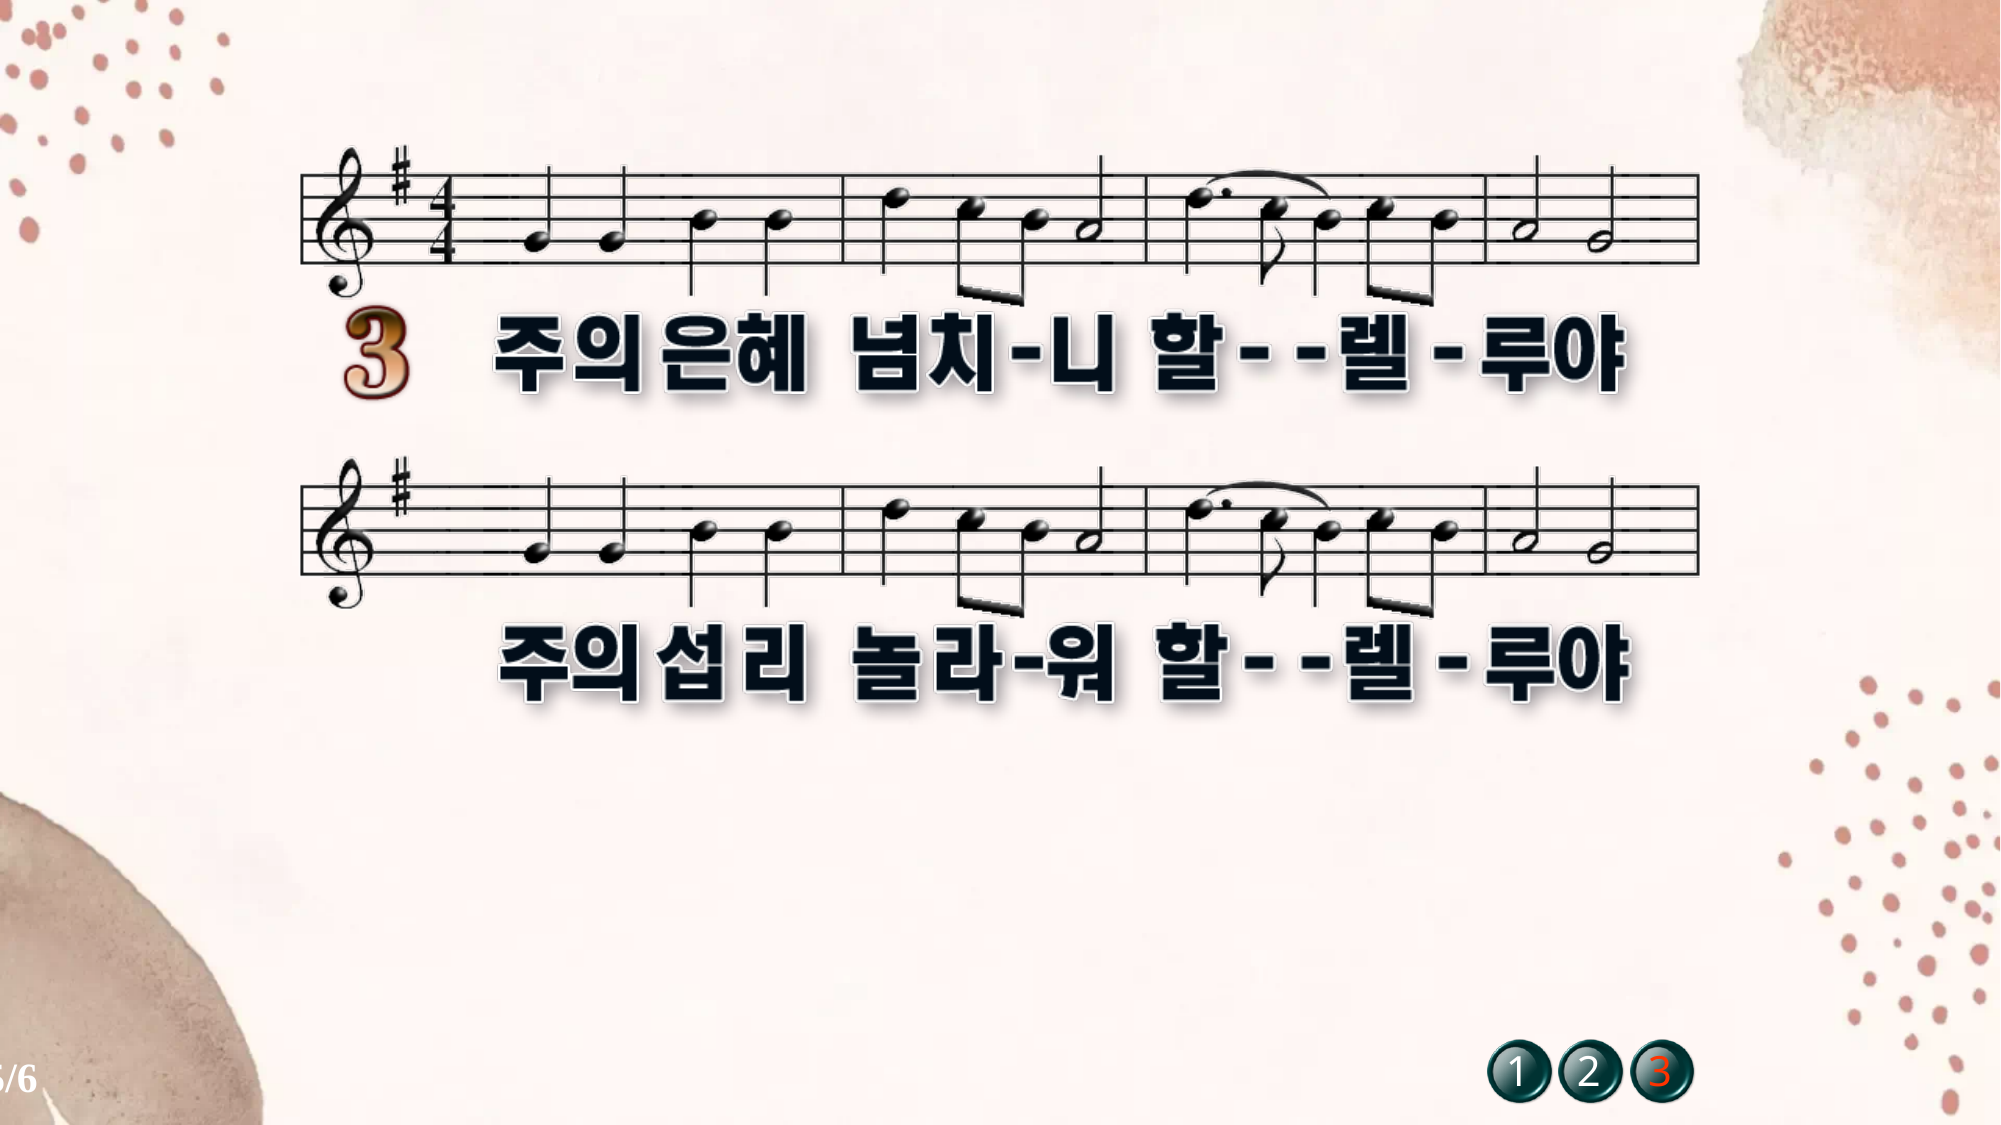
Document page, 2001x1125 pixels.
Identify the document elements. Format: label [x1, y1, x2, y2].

text_box [1627, 1035, 1697, 1106]
text_box [1555, 1035, 1626, 1106]
picture [0, 0, 2001, 1125]
text_box [1484, 1035, 1555, 1106]
